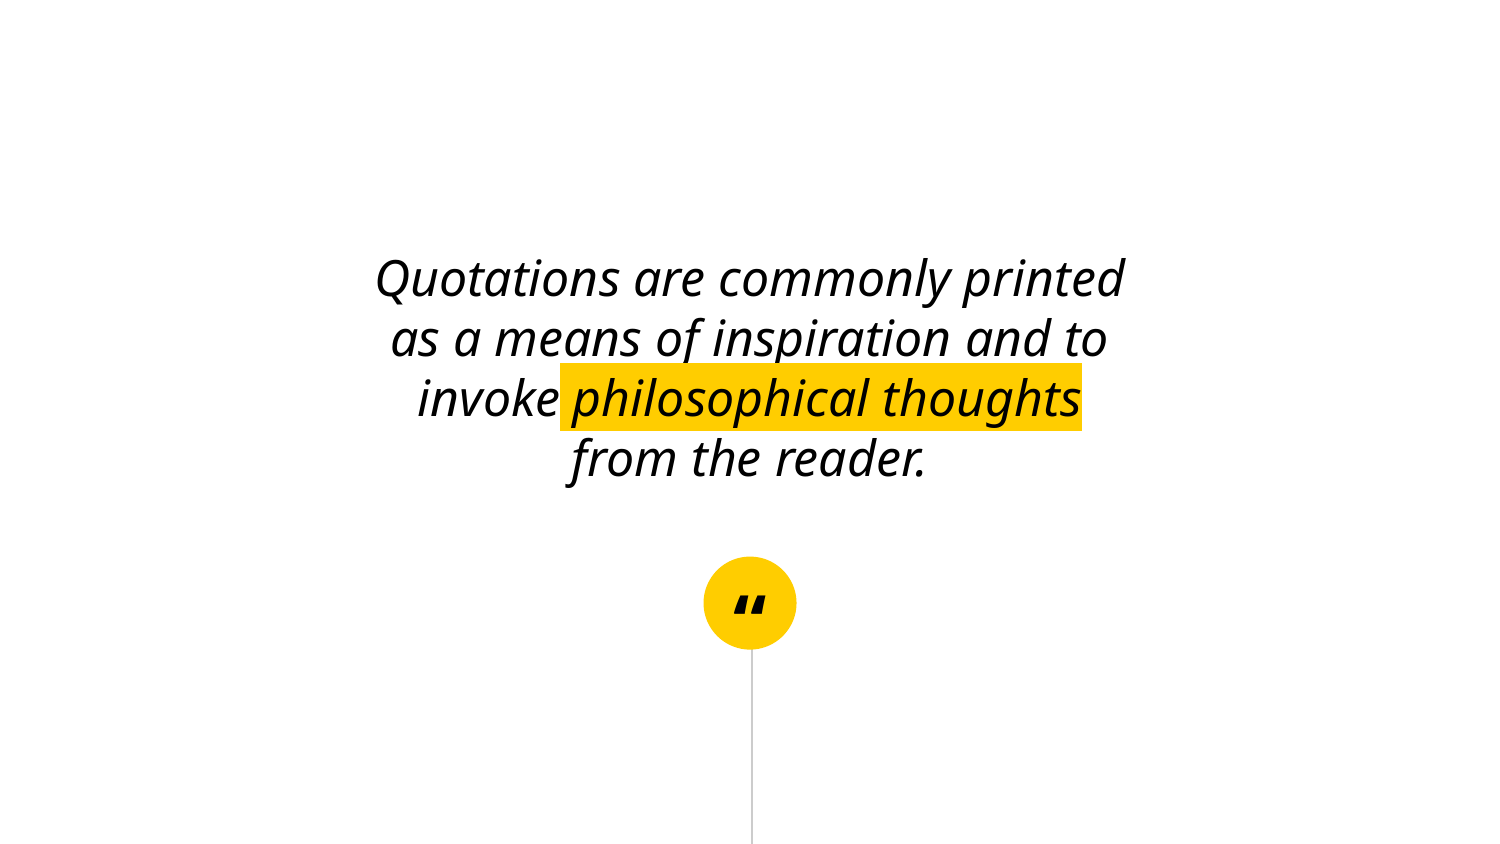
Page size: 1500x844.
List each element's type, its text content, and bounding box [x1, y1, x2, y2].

list Quotations are commonly printed as a means of inspiration and to invoke philosophical thoughts from the reader. [345, 367, 1155, 502]
